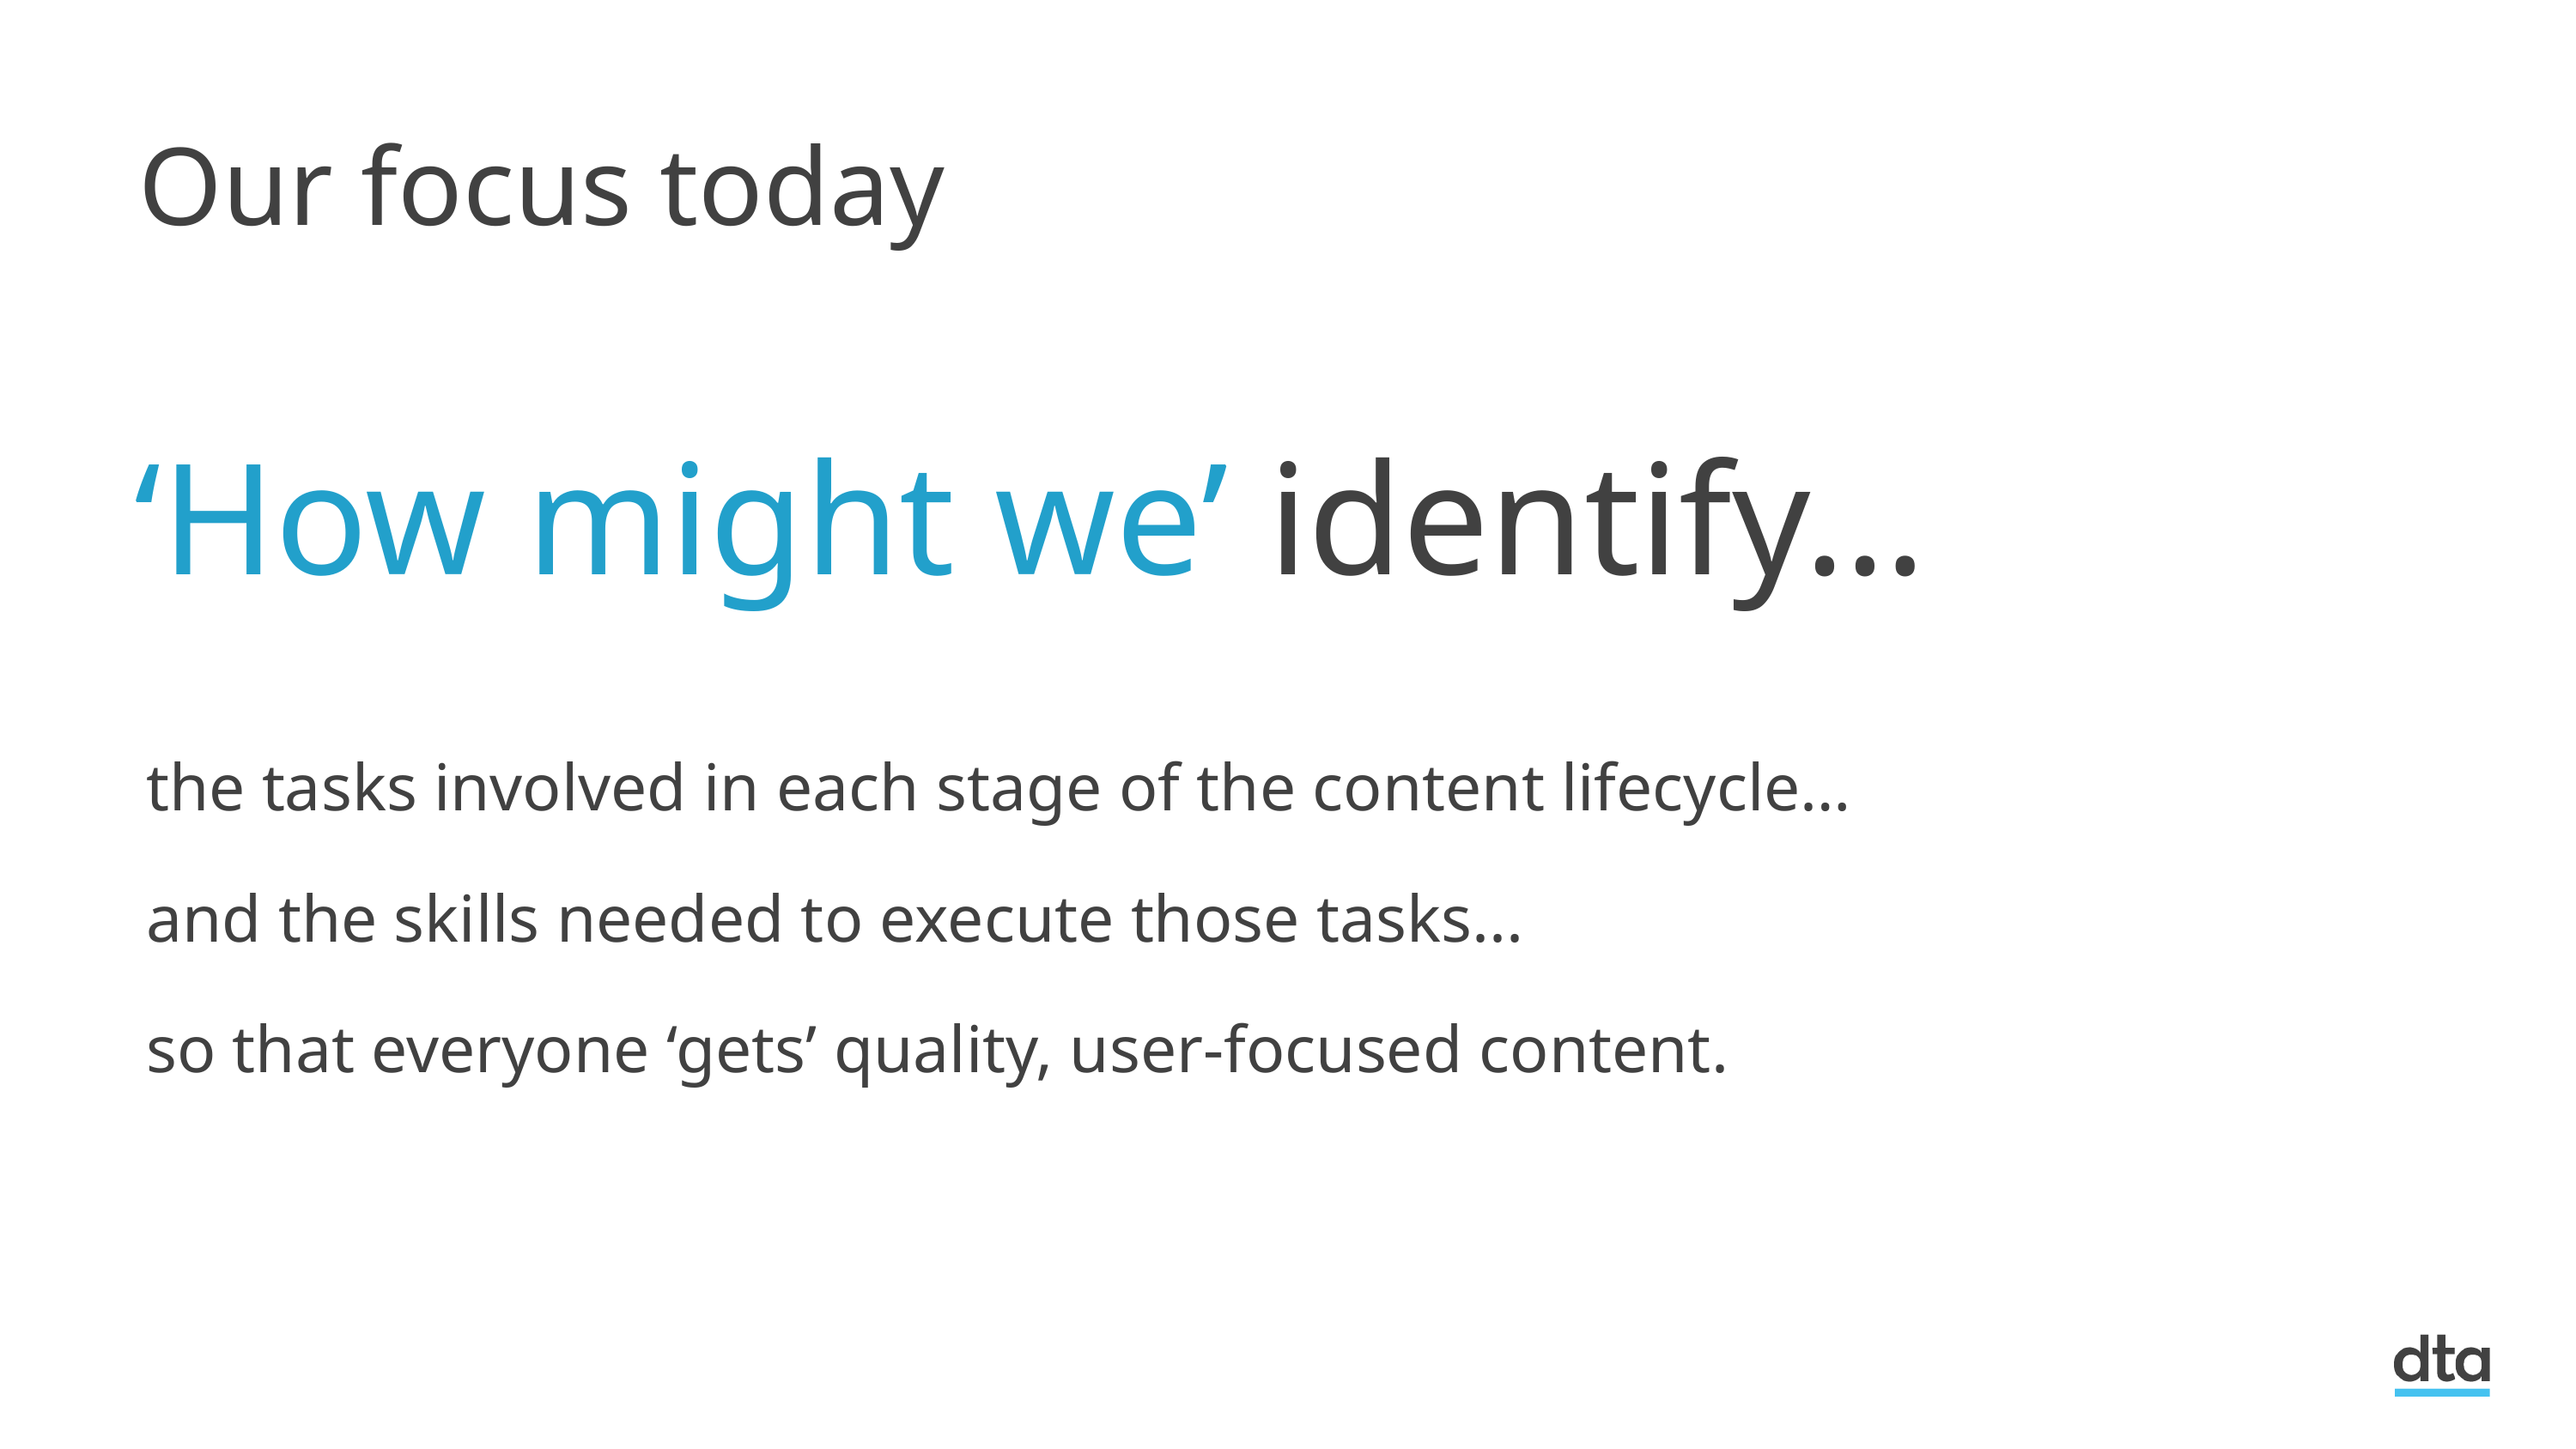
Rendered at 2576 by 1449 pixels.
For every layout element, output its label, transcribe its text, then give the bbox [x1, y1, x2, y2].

text_box Our focus today [133, 112, 2016, 328]
text_box the tasks involved in each stage of the content lifecycle… and the skills needed to execute those tasks... so that everyone ‘gets’ quality, user-focused content. [133, 733, 2058, 1210]
title ‘How might we’ identify… [115, 401, 2402, 634]
picture [2394, 1334, 2490, 1397]
